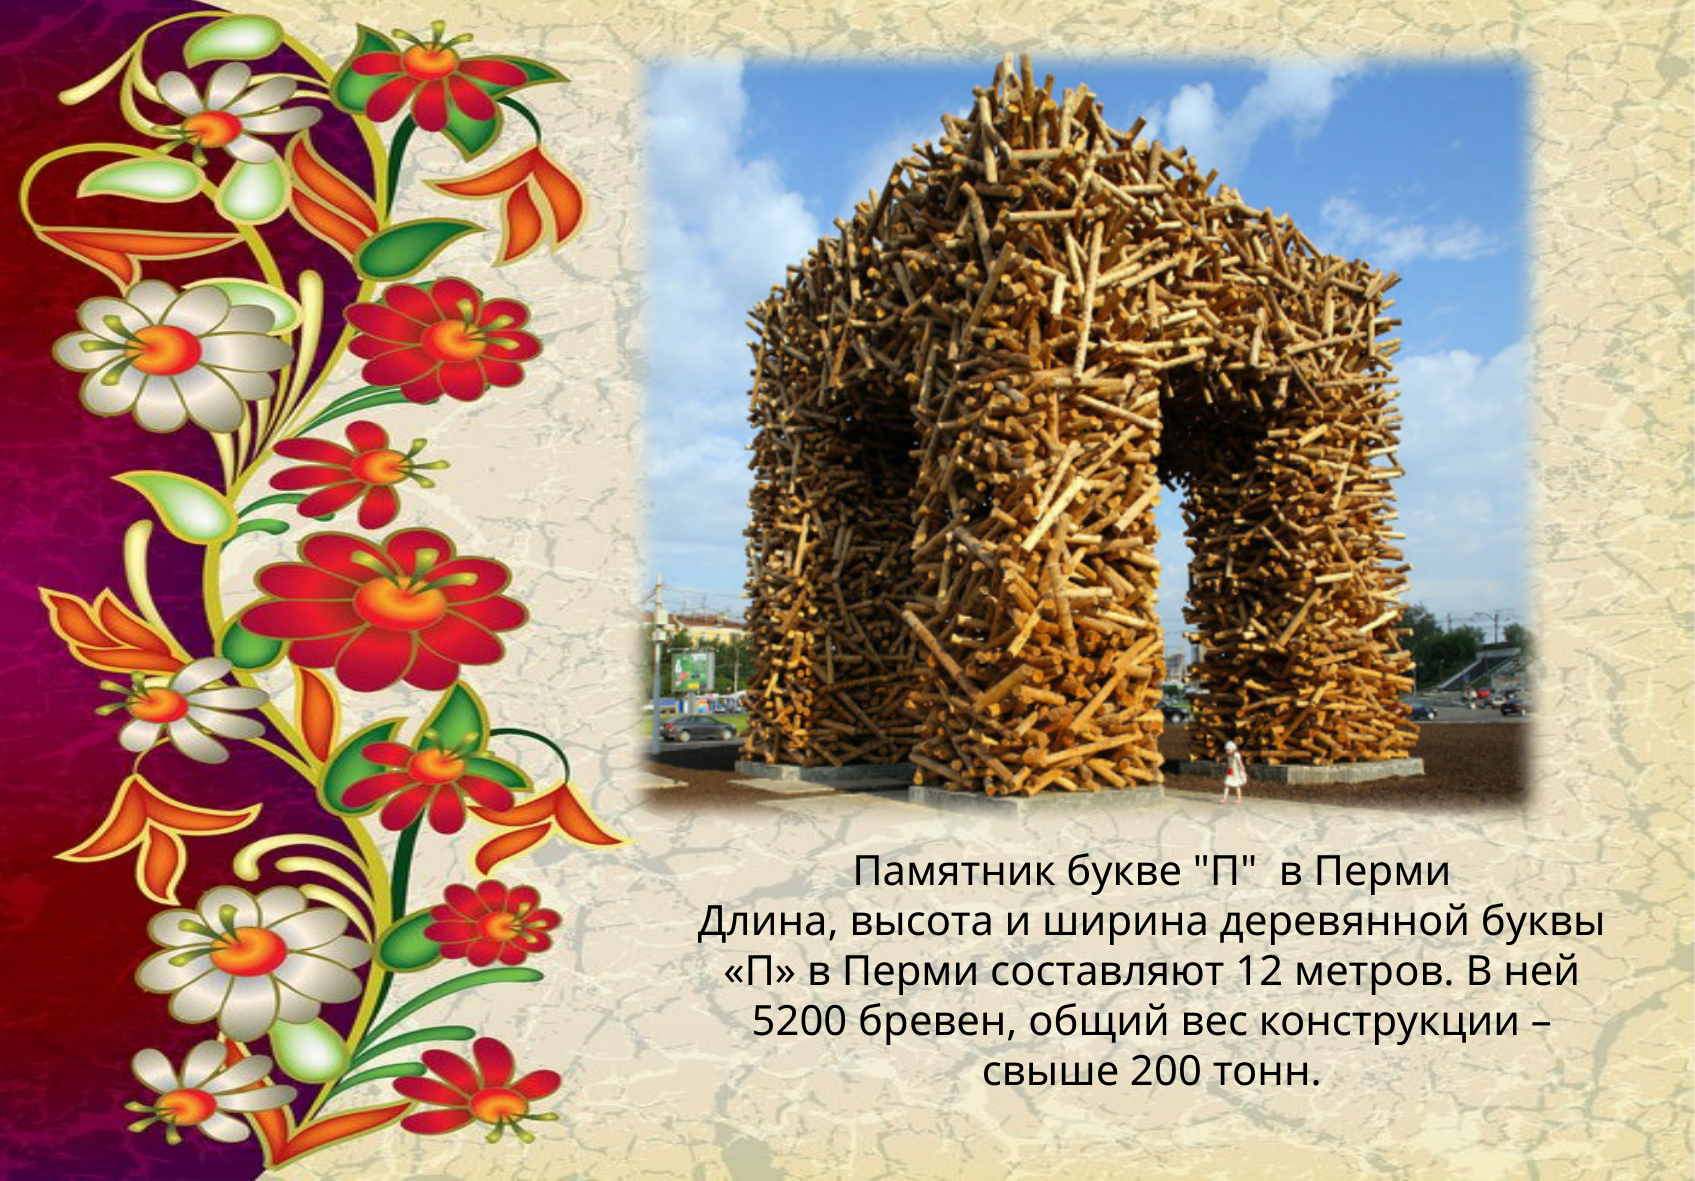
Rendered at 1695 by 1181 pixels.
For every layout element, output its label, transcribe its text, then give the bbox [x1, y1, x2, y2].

picture [0, 0, 1695, 1181]
text_box Памятник букве "П" в Перми Длина, высота и ширина деревянной буквы «П» в Перми составляют 12 метров. В ней 5200 бревен, общий вес конструкции – свыше 200 тонн. [671, 836, 1633, 1102]
